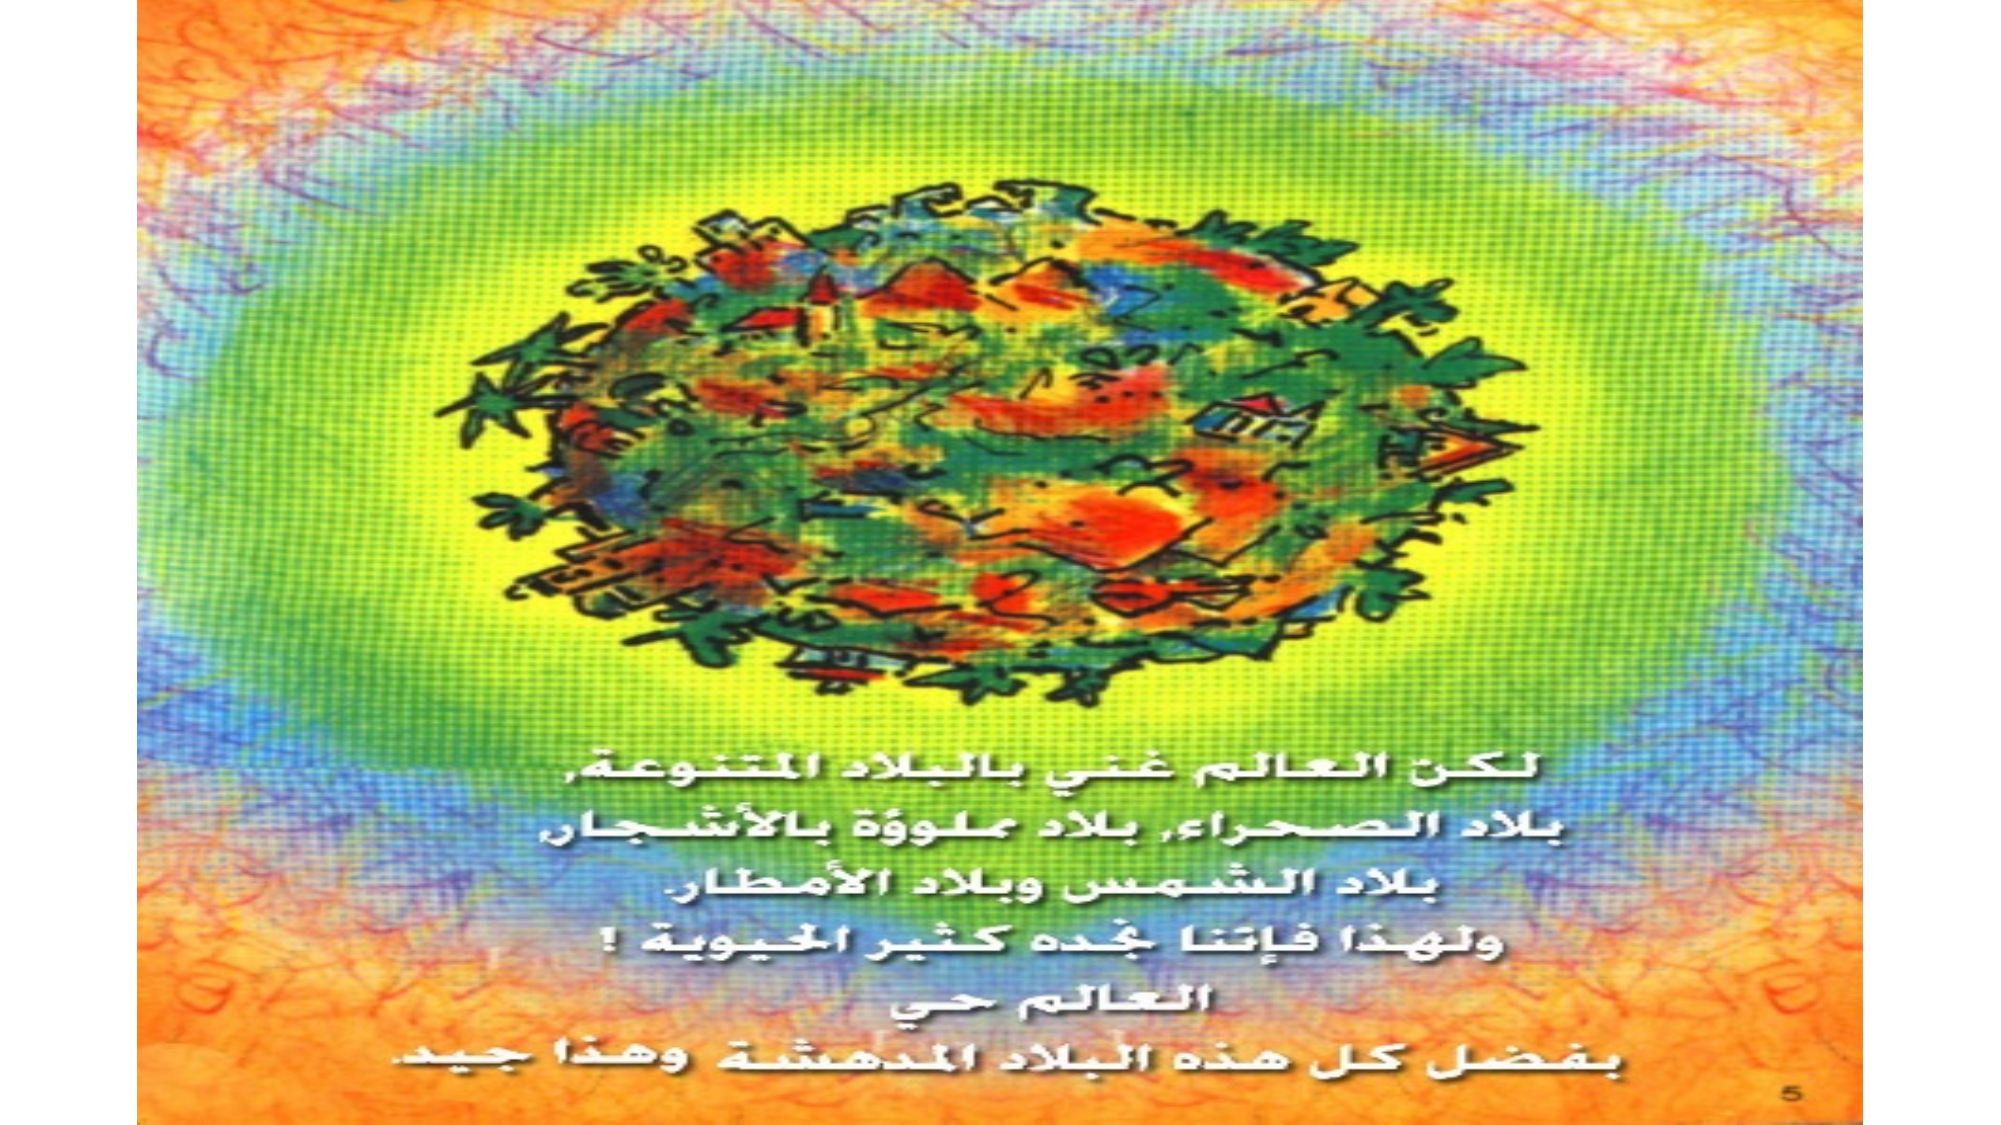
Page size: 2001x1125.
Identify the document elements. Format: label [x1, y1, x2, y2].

list [137, 0, 1863, 1125]
